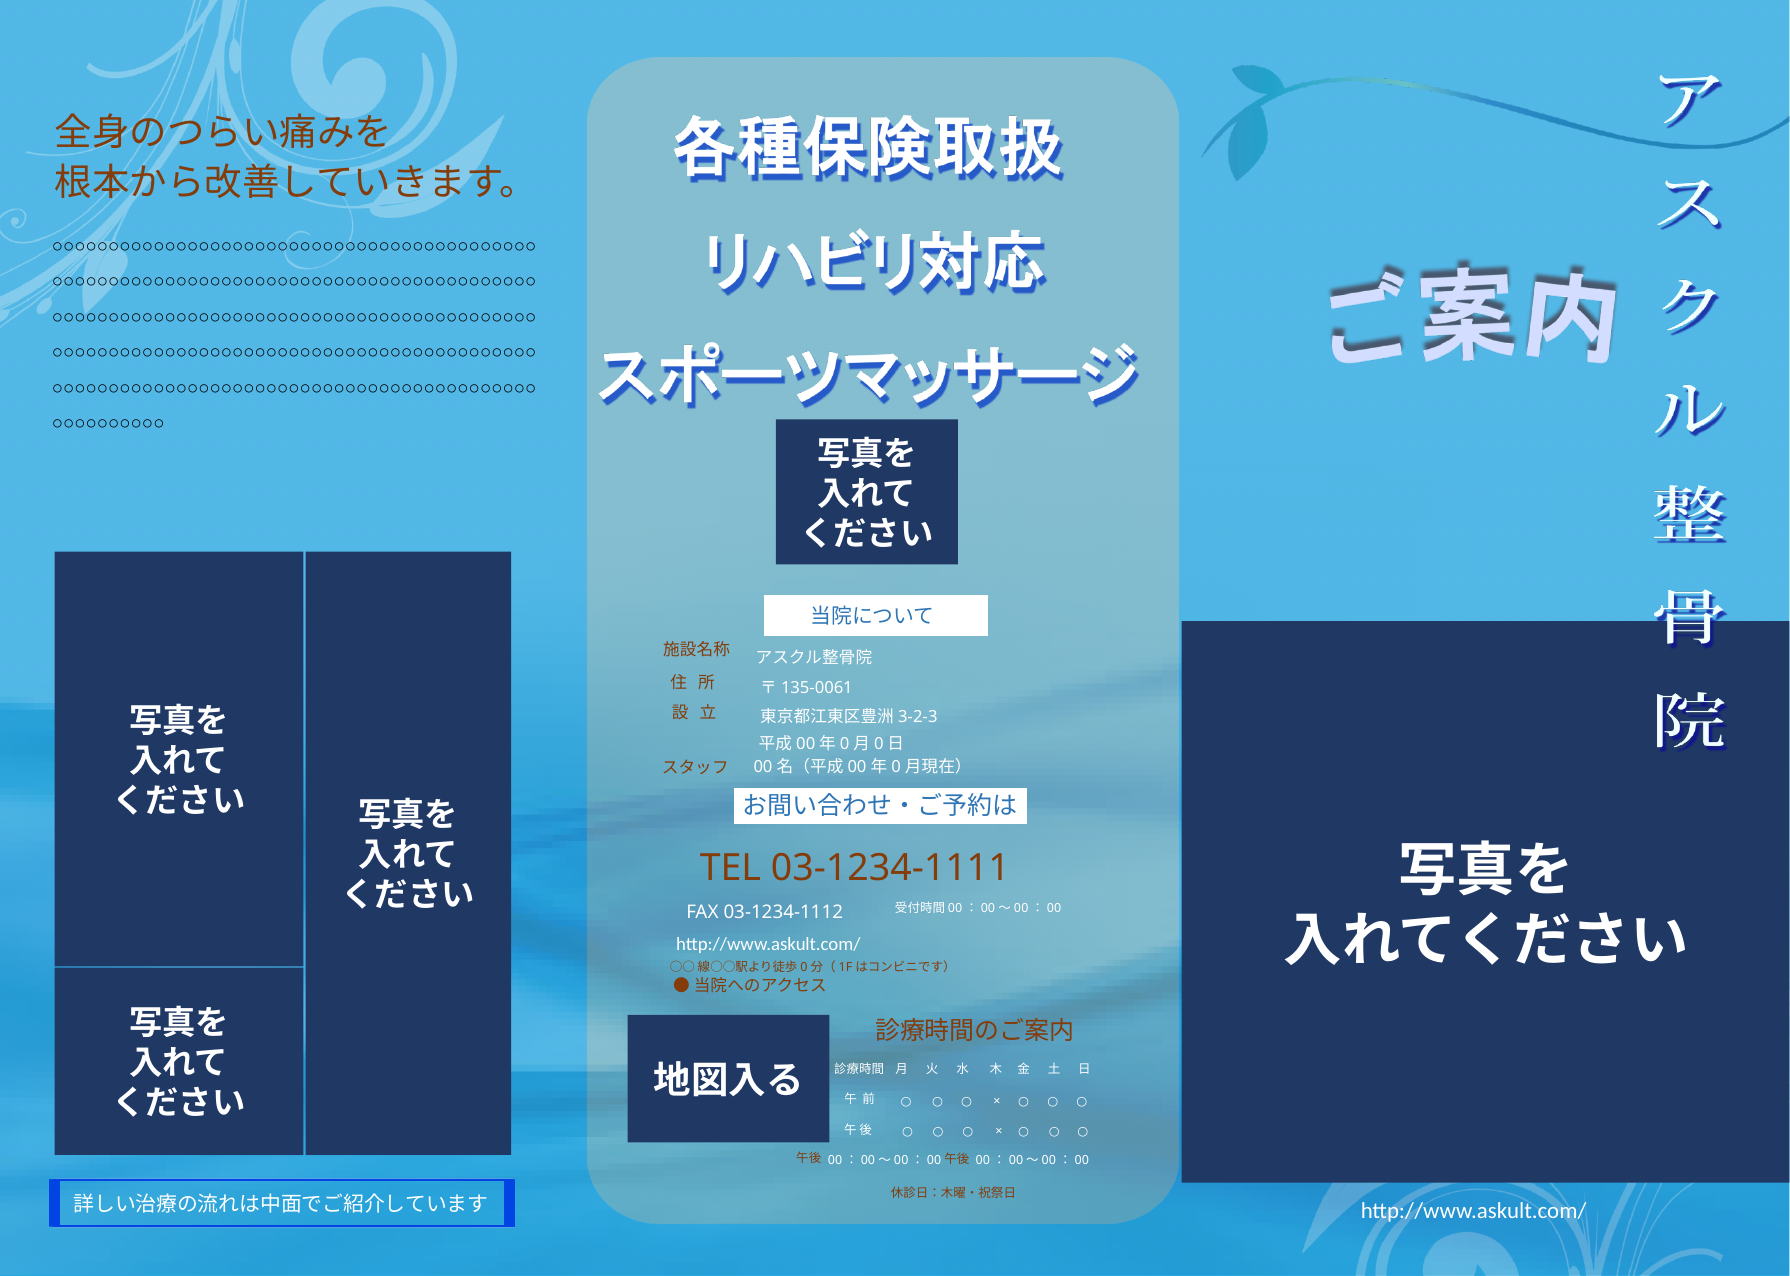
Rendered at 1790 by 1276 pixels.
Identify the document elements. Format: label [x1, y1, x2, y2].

text_box [647, 595, 1114, 1209]
picture [0, 0, 1790, 1276]
